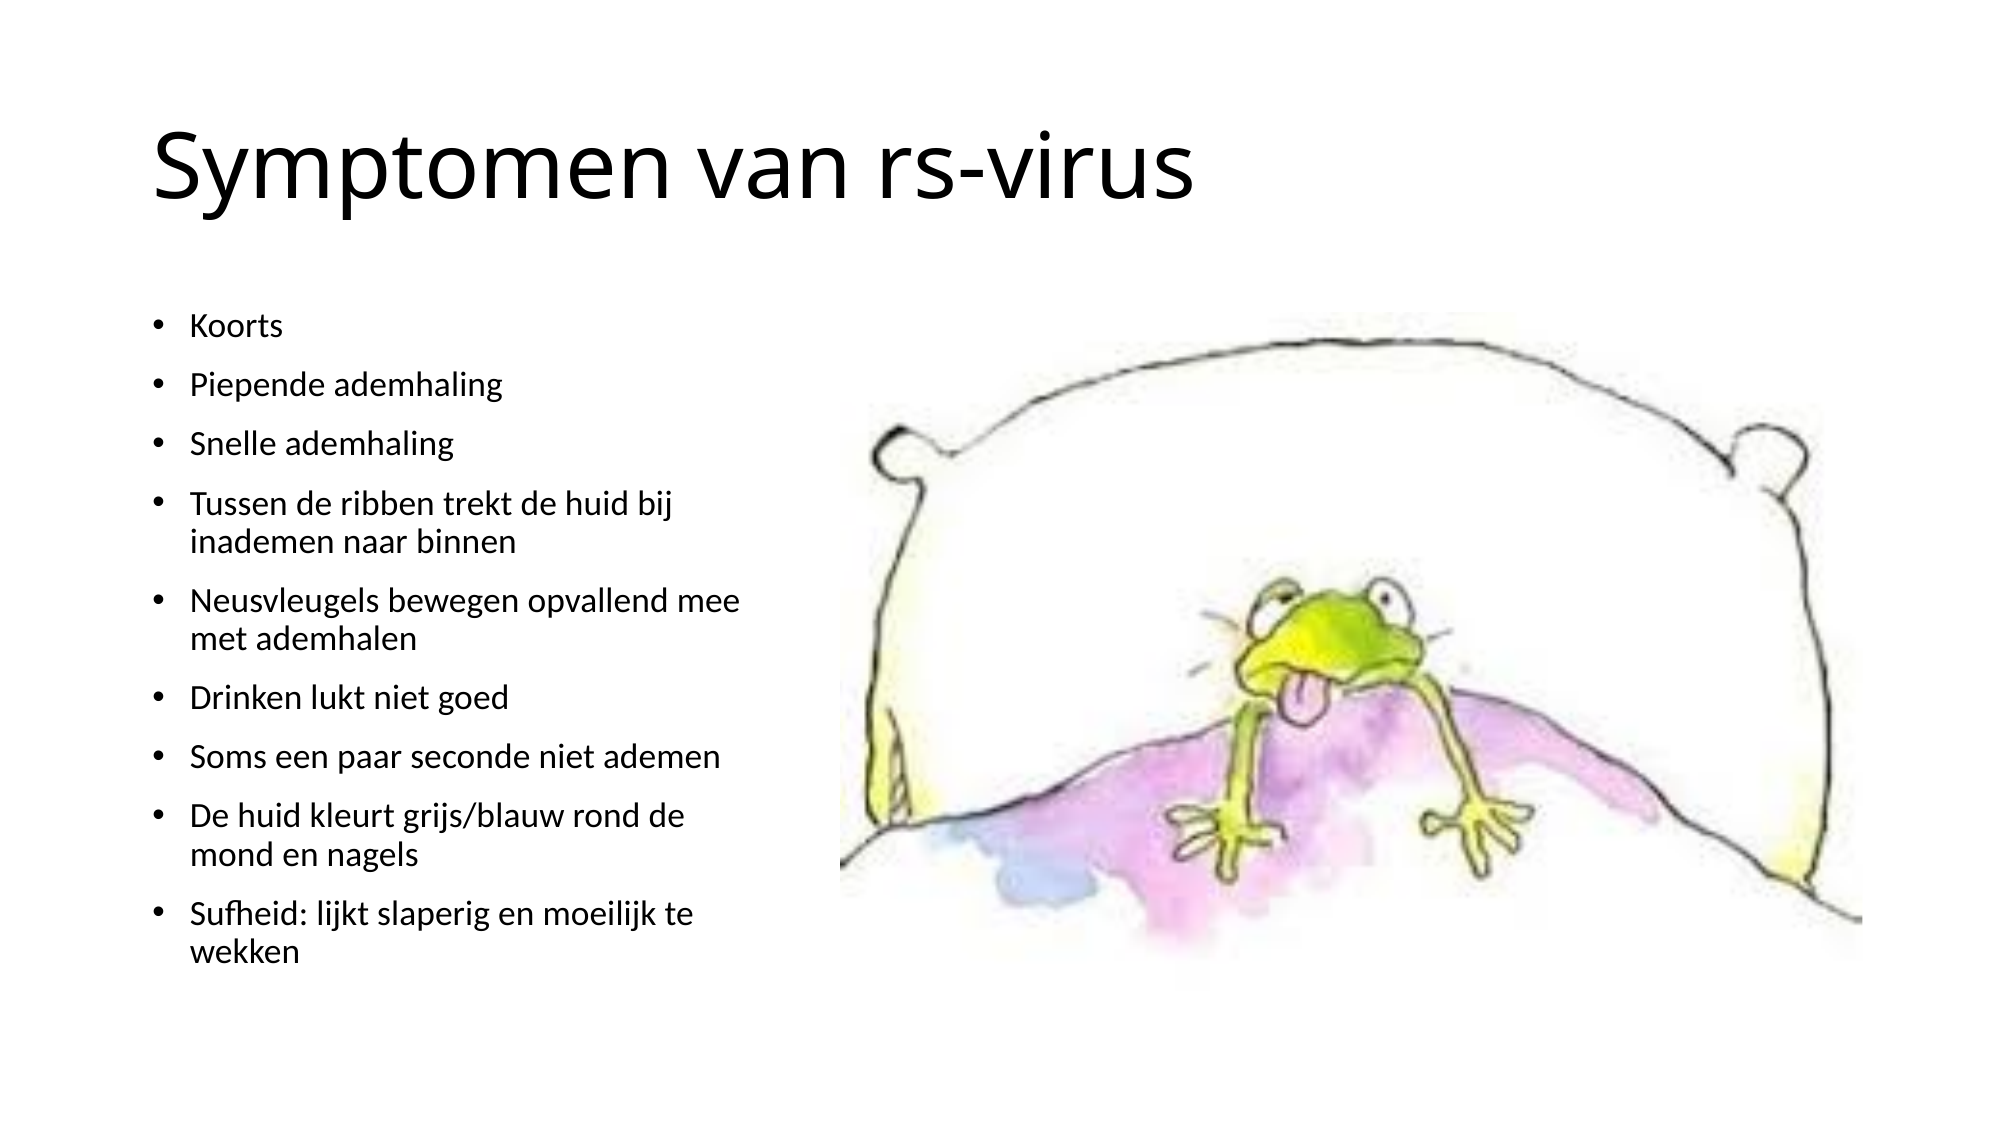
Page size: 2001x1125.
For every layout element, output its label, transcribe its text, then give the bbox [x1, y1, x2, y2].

picture [839, 312, 1863, 1014]
title Symptomen van rs-virus [137, 59, 1863, 278]
list Koorts Piepende ademhaling Snelle ademhaling Tussen de ribben trekt de huid bij inademen naar binnen Neusvleugels bewegen opvallend mee met ademhalen Drinken lukt niet goed Soms een paar seconde niet ademen De huid kleurt grijs/blauw rond de mond en nagels Sufheid: lijkt slaperig en moeilijk te wekken [137, 299, 761, 1014]
